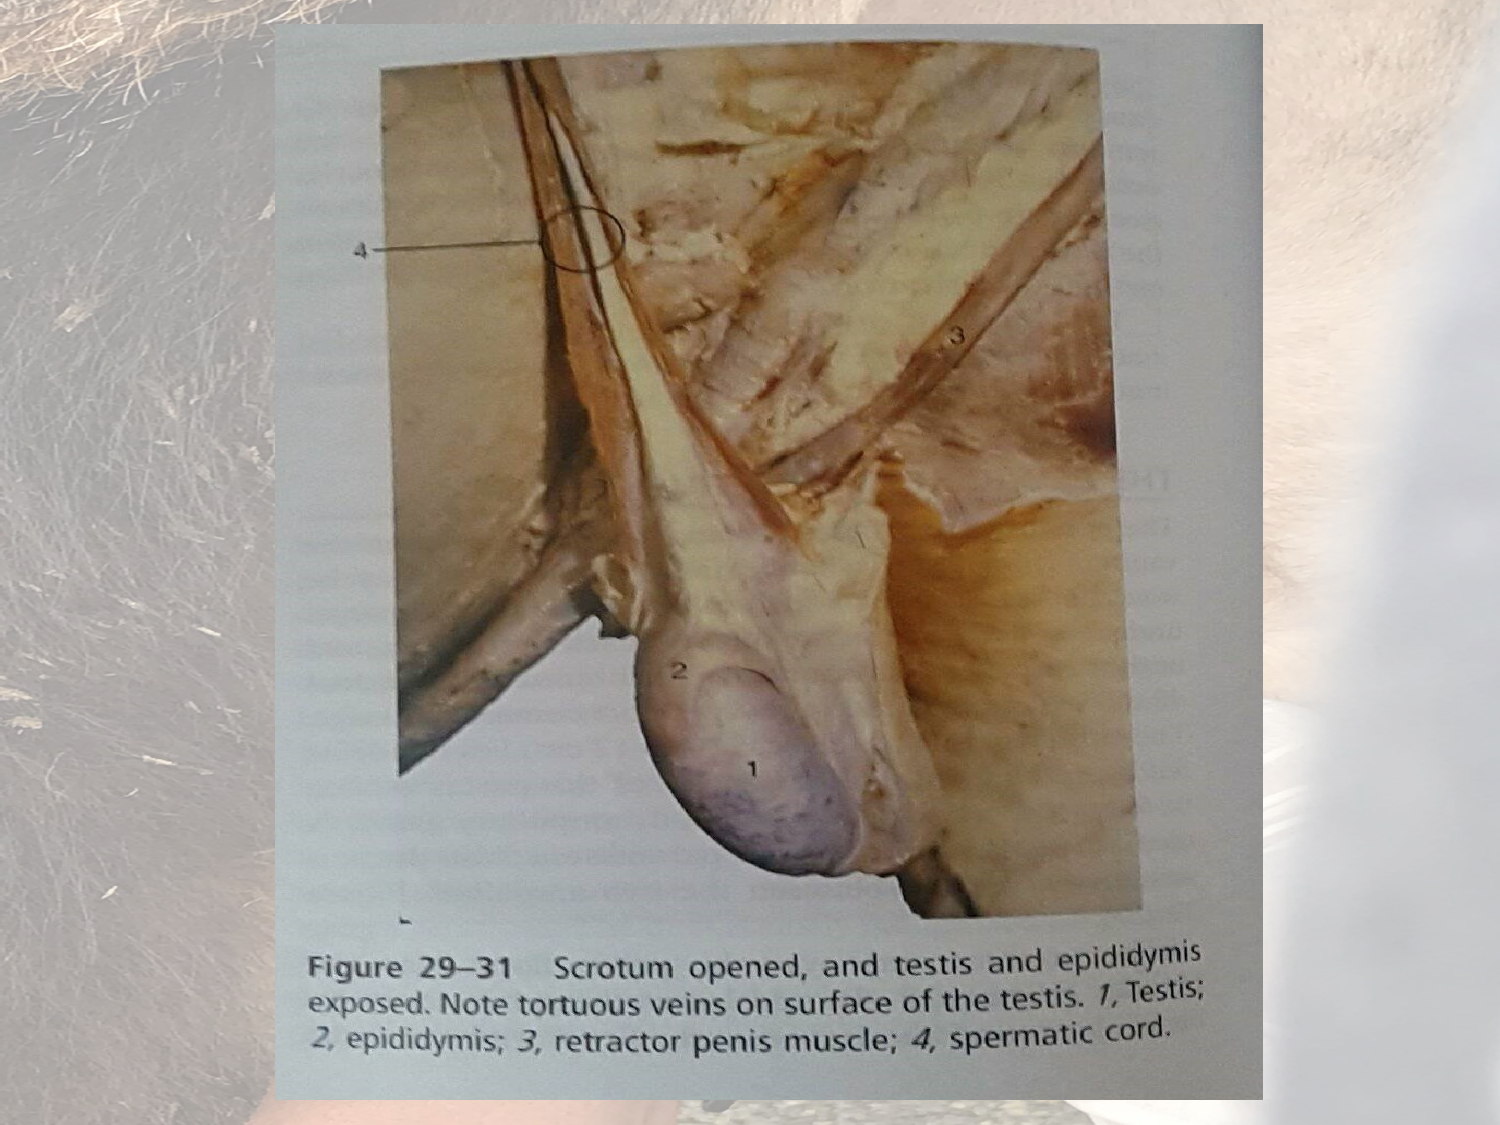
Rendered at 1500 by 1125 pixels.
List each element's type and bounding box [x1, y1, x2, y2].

picture [274, 24, 1263, 1101]
